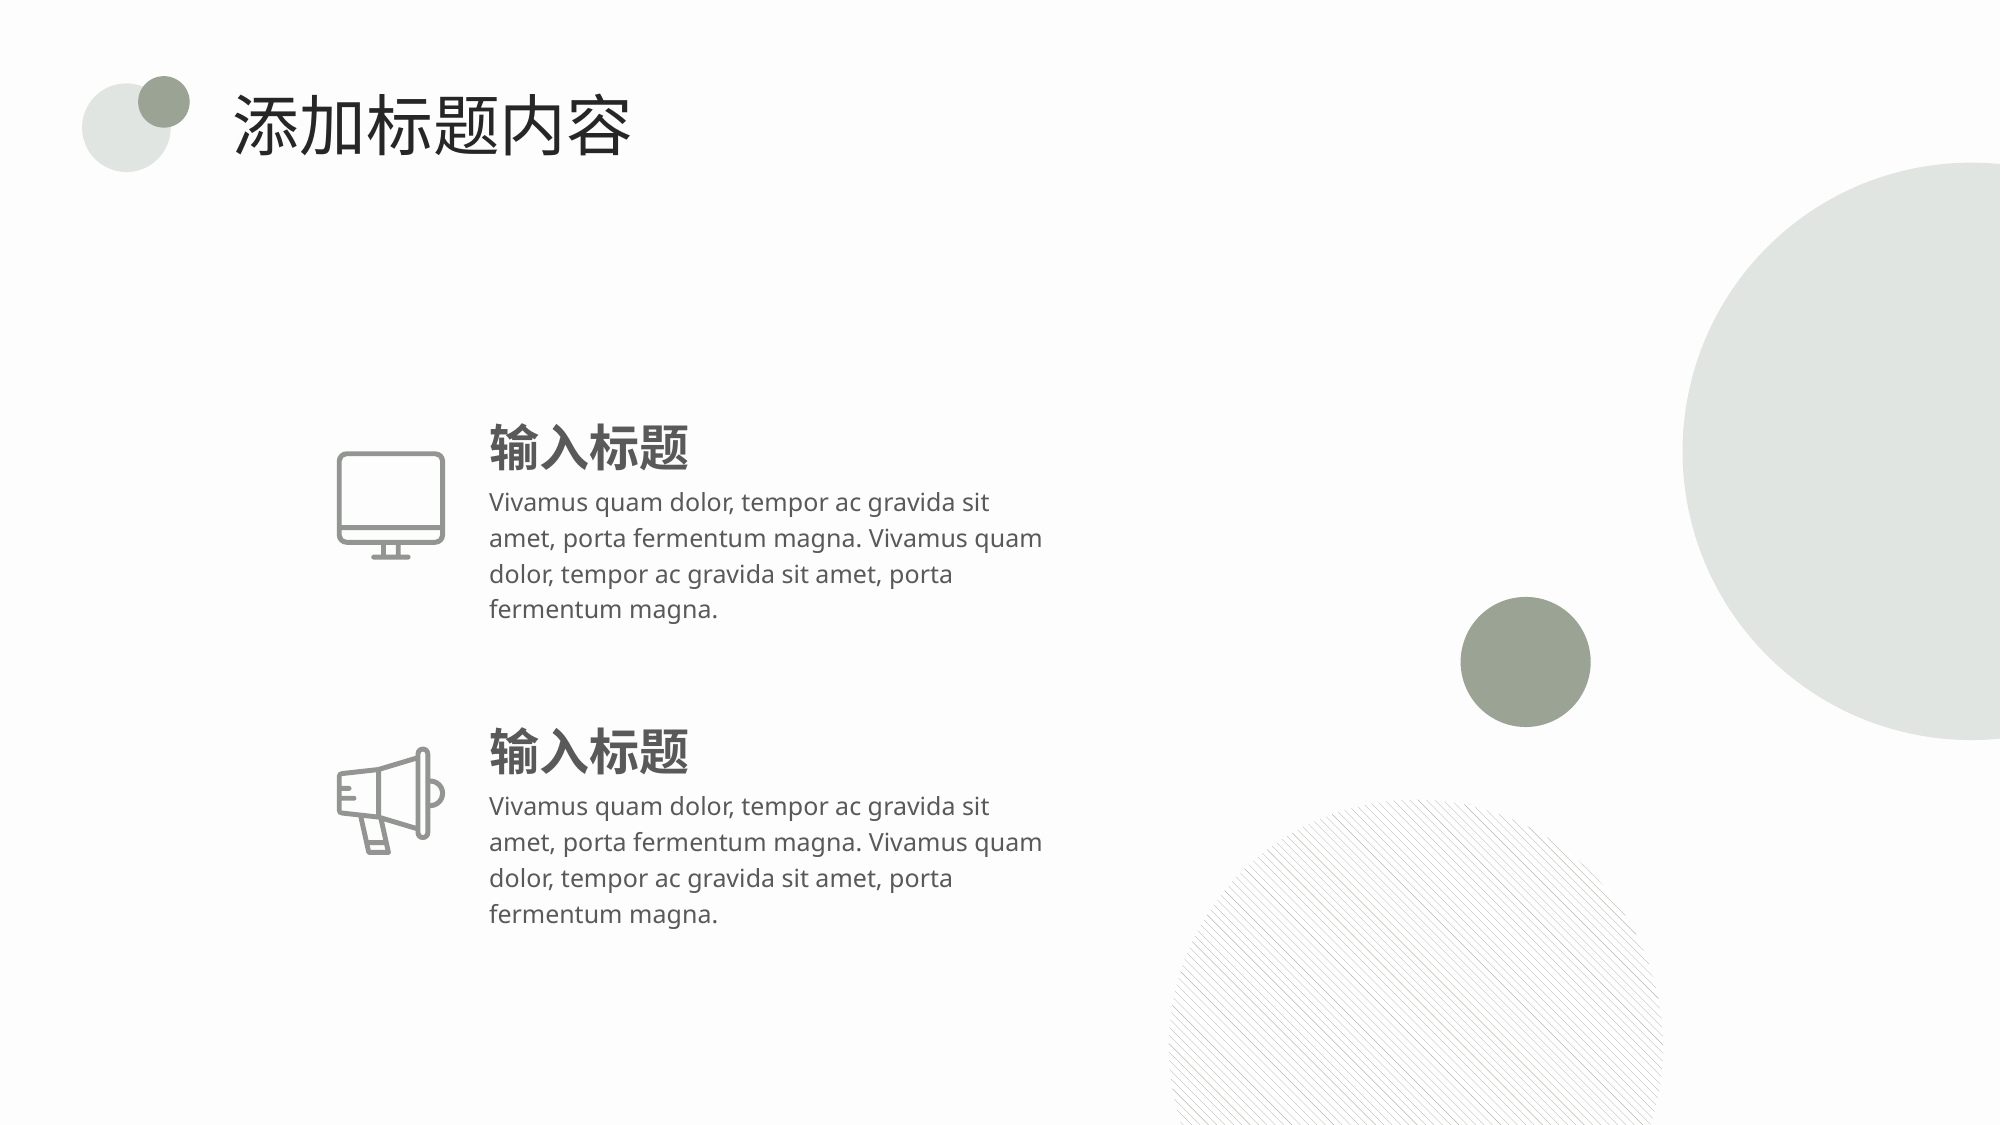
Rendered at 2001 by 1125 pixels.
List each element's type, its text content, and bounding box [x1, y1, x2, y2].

text_box 输入标题 [474, 701, 1077, 777]
text_box Vivamus quam dolor, tempor ac gravida sit amet, porta fermentum magna. Vivamus quam dolor, tempor ac gravida sit amet, porta fermentum magna. [474, 472, 1077, 632]
text_box [336, 746, 446, 855]
text_box Vivamus quam dolor, tempor ac gravida sit amet, porta fermentum magna. Vivamus quam dolor, tempor ac gravida sit amet, porta fermentum magna. [474, 777, 1077, 936]
text_box 输入标题 [474, 396, 1077, 472]
text_box [1681, 161, 2000, 742]
text_box [1459, 595, 1592, 729]
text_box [81, 76, 190, 172]
text_box [336, 451, 446, 560]
text_box 添加标题内容 [218, 76, 649, 171]
text_box [1167, 798, 1665, 1125]
